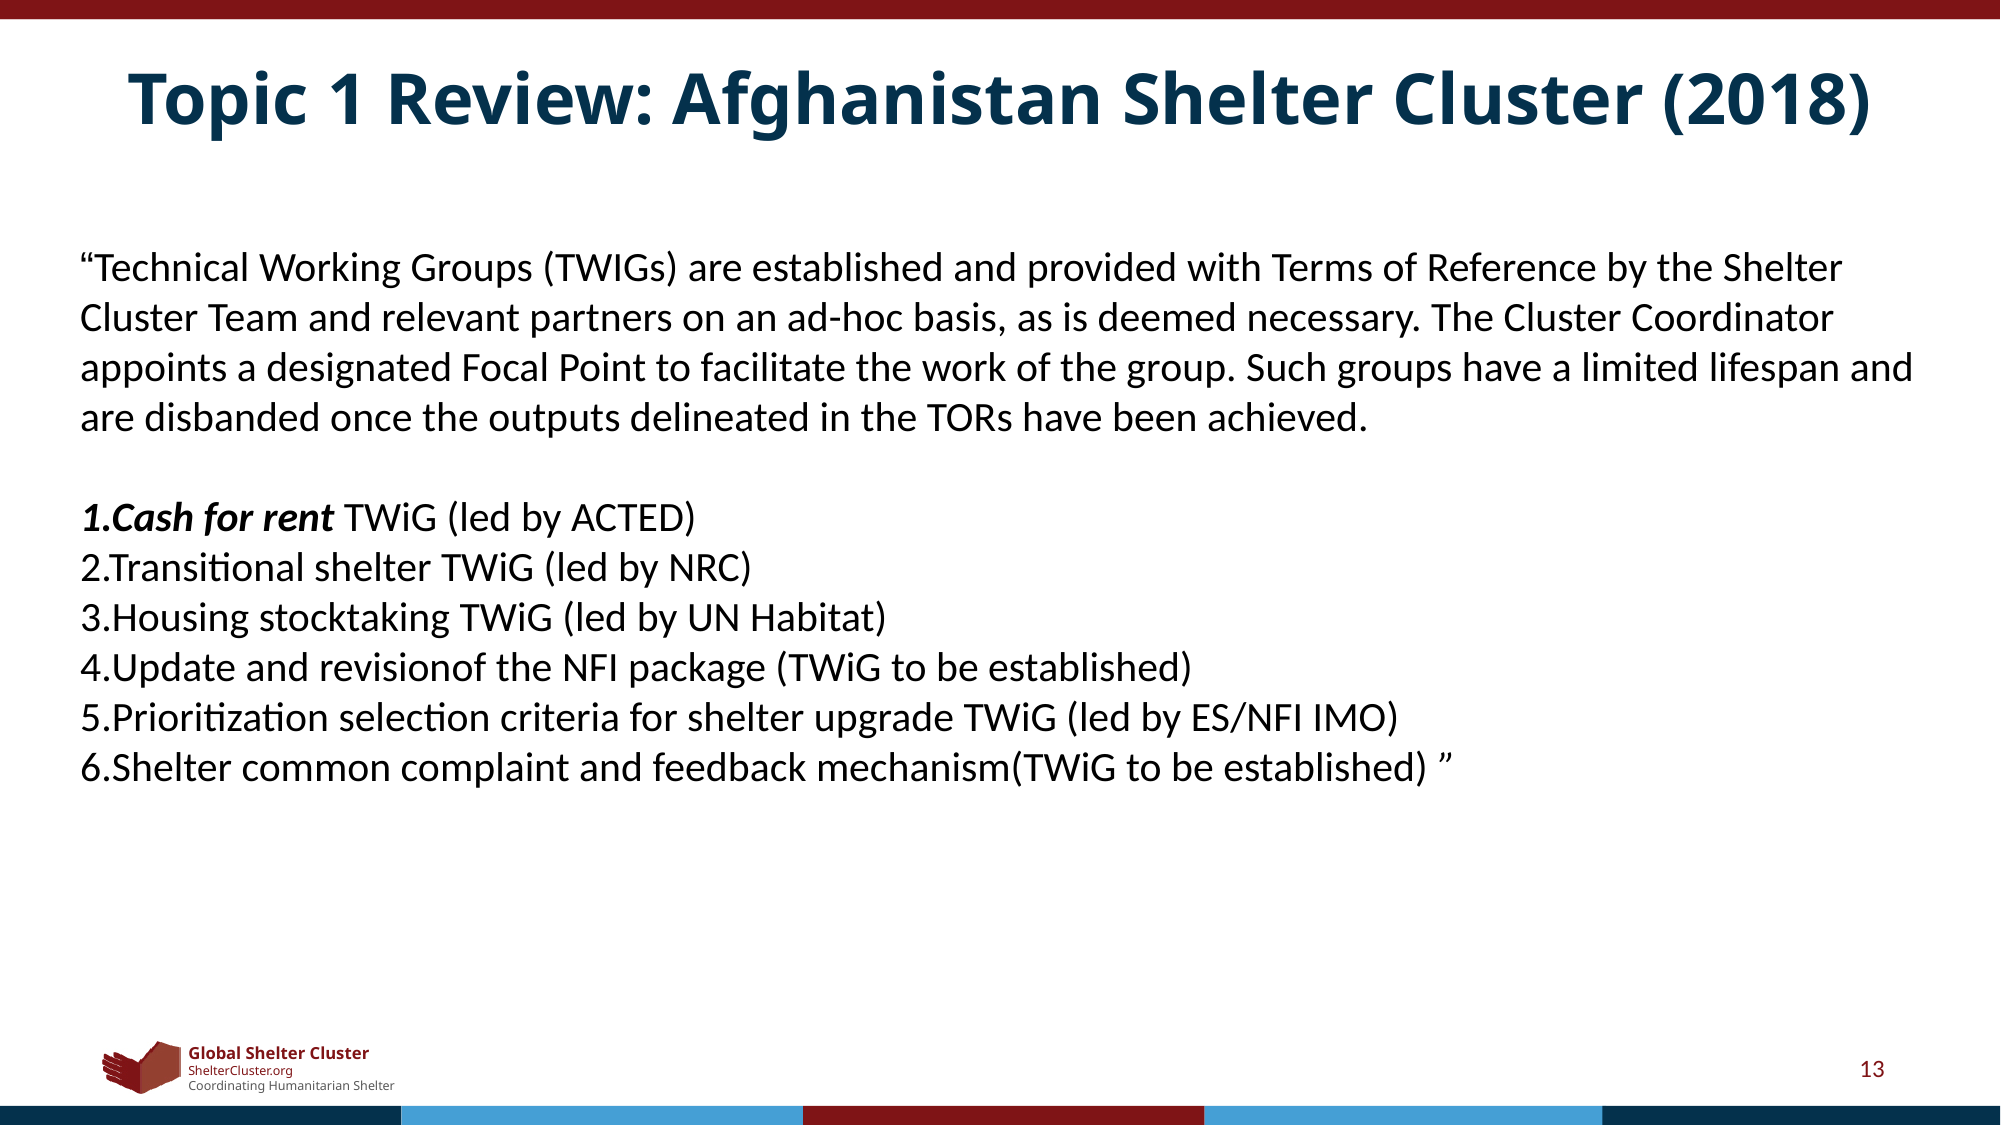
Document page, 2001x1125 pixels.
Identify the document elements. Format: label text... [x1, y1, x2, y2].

picture [102, 1041, 181, 1094]
title Topic 1 Review: Afghanistan Shelter Cluster (2018) [99, 45, 1900, 232]
slide_number 13 [1433, 1037, 1900, 1098]
text_box “Technical Working Groups (TWIGs) are established and provided with Terms of Reference by the Shelter Cluster Team and relevant partners on an ad-hoc basis, as is deemed necessary. The Cluster Coordinator appoints a designated Focal Point to facilitate the work of the group. Such groups have a limited lifespan and are disbanded once the outputs delineated in the TORs have been achieved. 1.Cash for rent TWiG (led by ACTED) 2.Transitional shelter TWiG (led by NRC) 3.Housing stocktaking TWiG (led by UN Habitat) 4.Update and revisionof the NFI package (TWiG to be established) 5.Prioritization selection criteria for shelter upgrade TWiG (led by ES/NFI IMO) 6.Shelter common complaint and feedback mechanism(TWiG to be established) ” [65, 232, 1935, 898]
